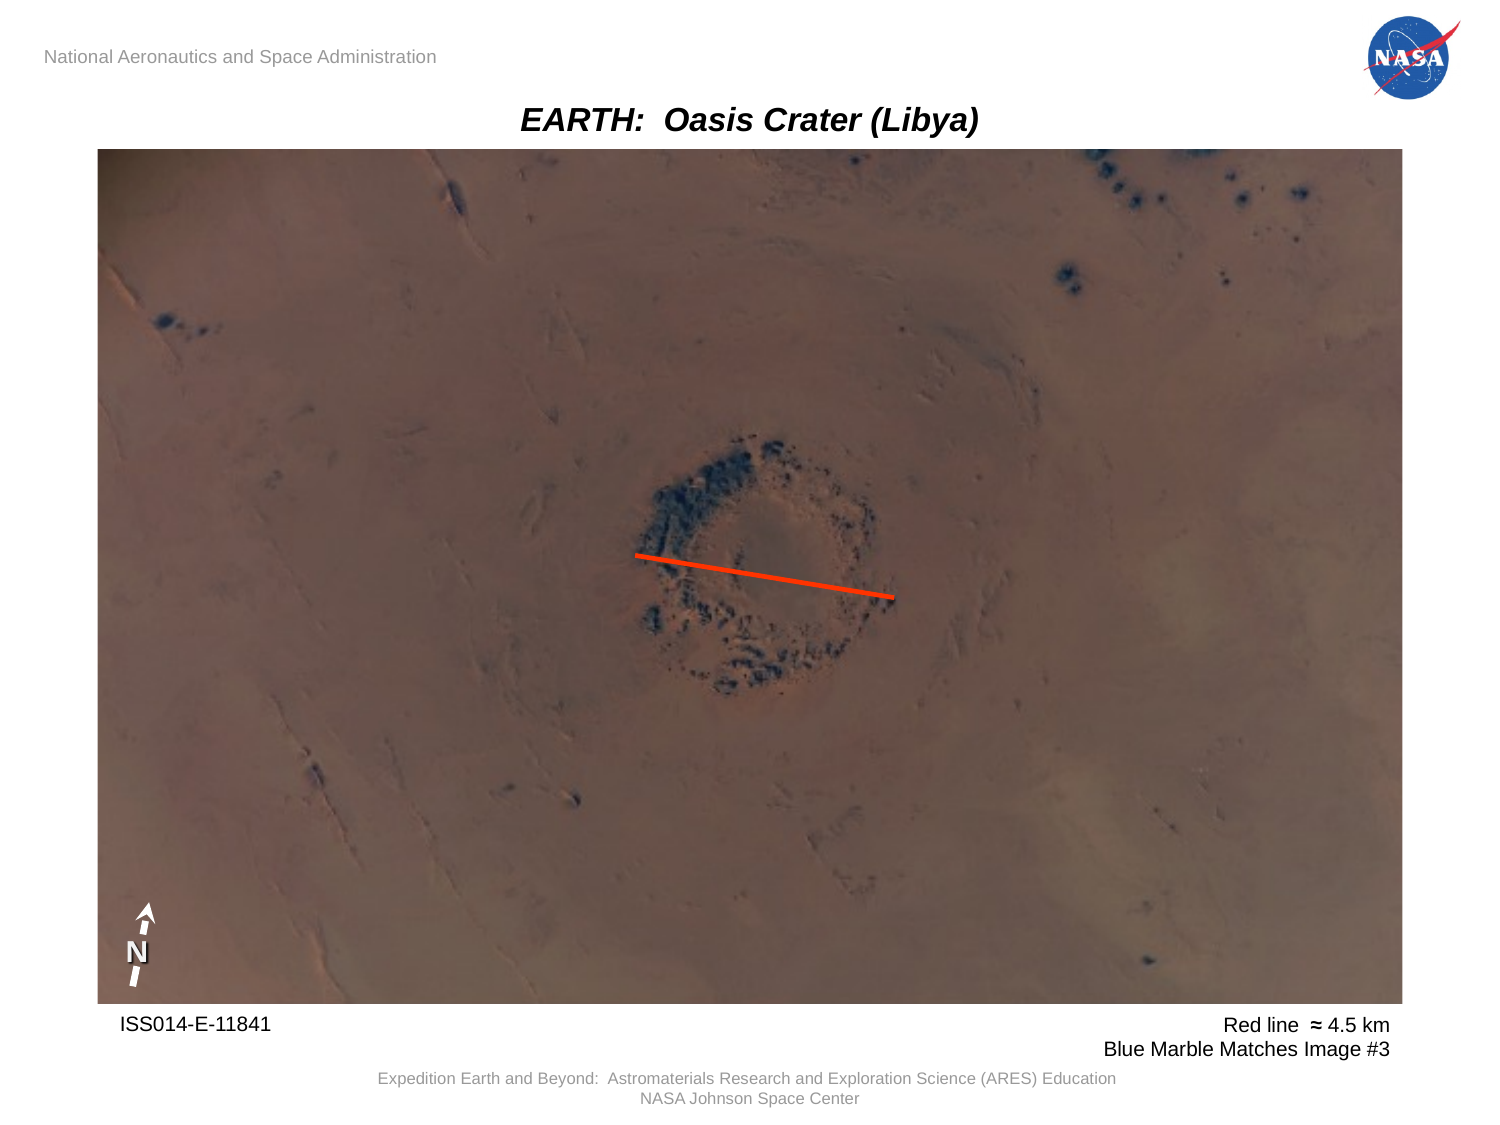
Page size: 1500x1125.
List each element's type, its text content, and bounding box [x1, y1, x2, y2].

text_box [97, 148, 1403, 1068]
picture [1362, 15, 1461, 100]
text_box EARTH: Oasis Crater (Libya) [381, 90, 1119, 146]
